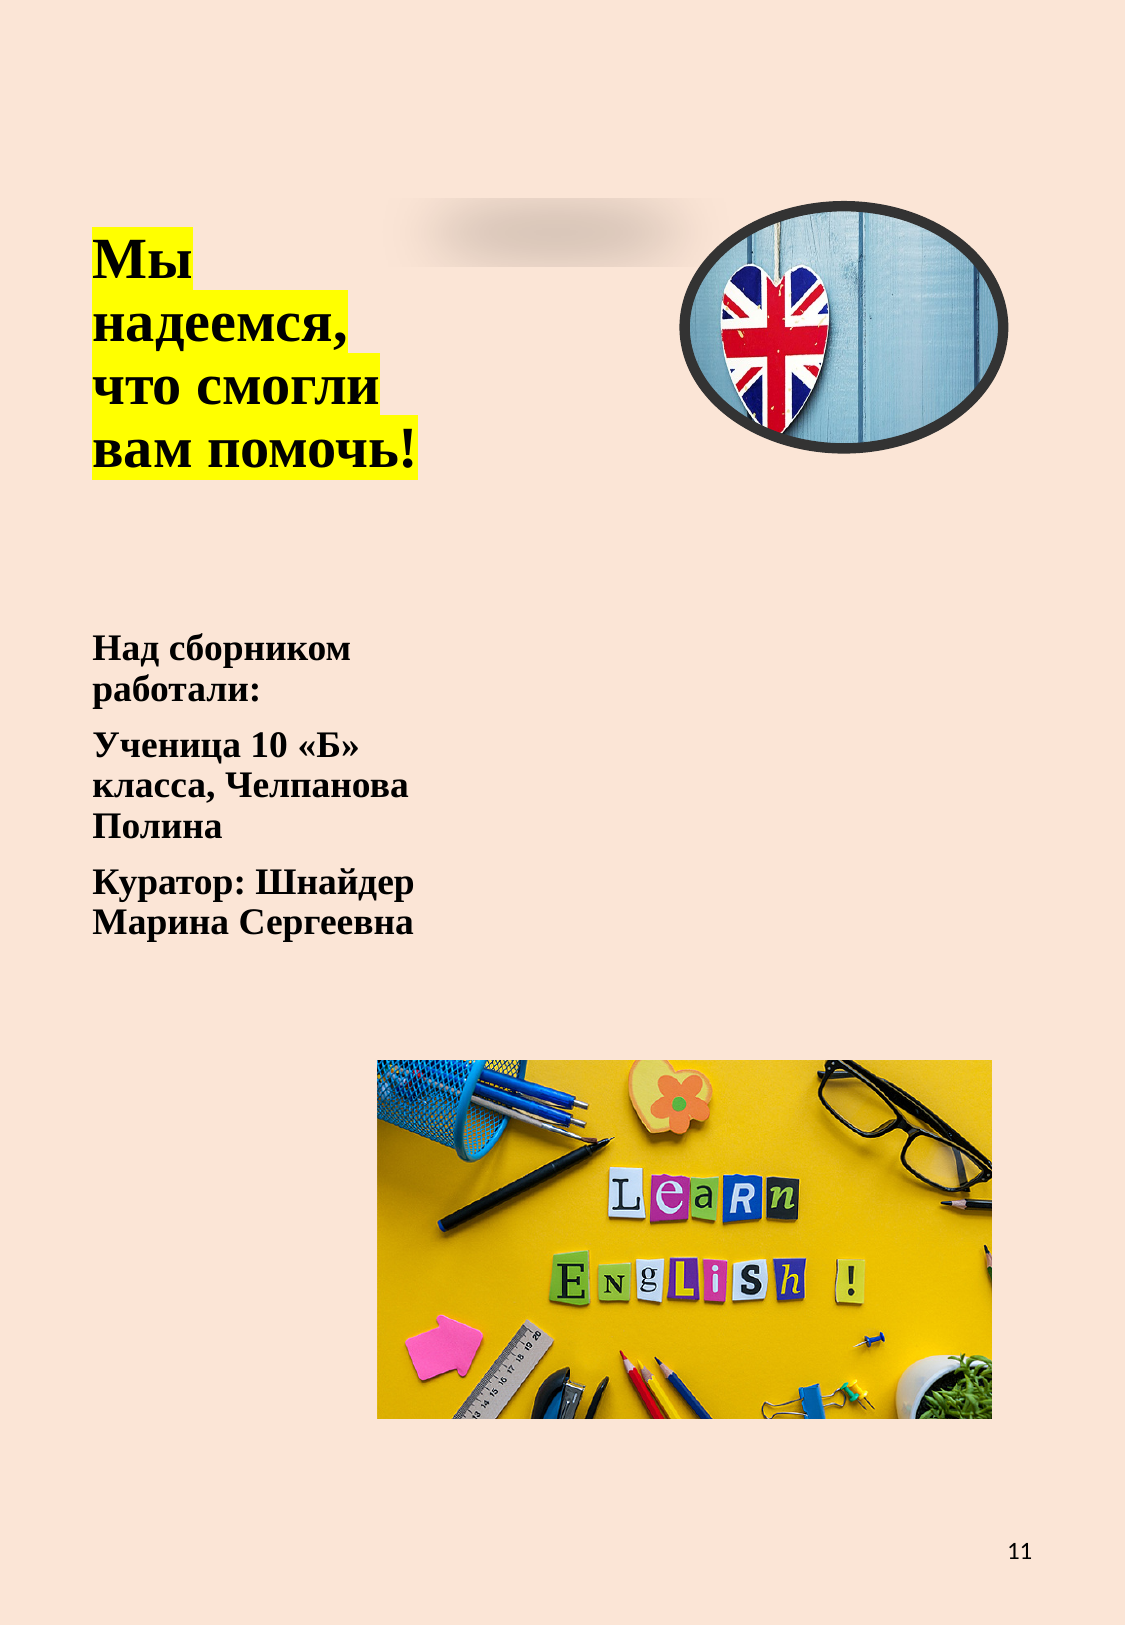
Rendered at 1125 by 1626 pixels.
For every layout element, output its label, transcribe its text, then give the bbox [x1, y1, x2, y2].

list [377, 1060, 992, 1419]
list Над сборником работали: Ученица 10 «Б» класса, Челпанова Полина Куратор: Шнайдер Марина Сергеевна [77, 620, 441, 1391]
slide_number 11 [794, 1506, 1048, 1593]
picture [684, 206, 1004, 449]
title Мы надеемся, что смогли вам помочь! [77, 108, 441, 488]
